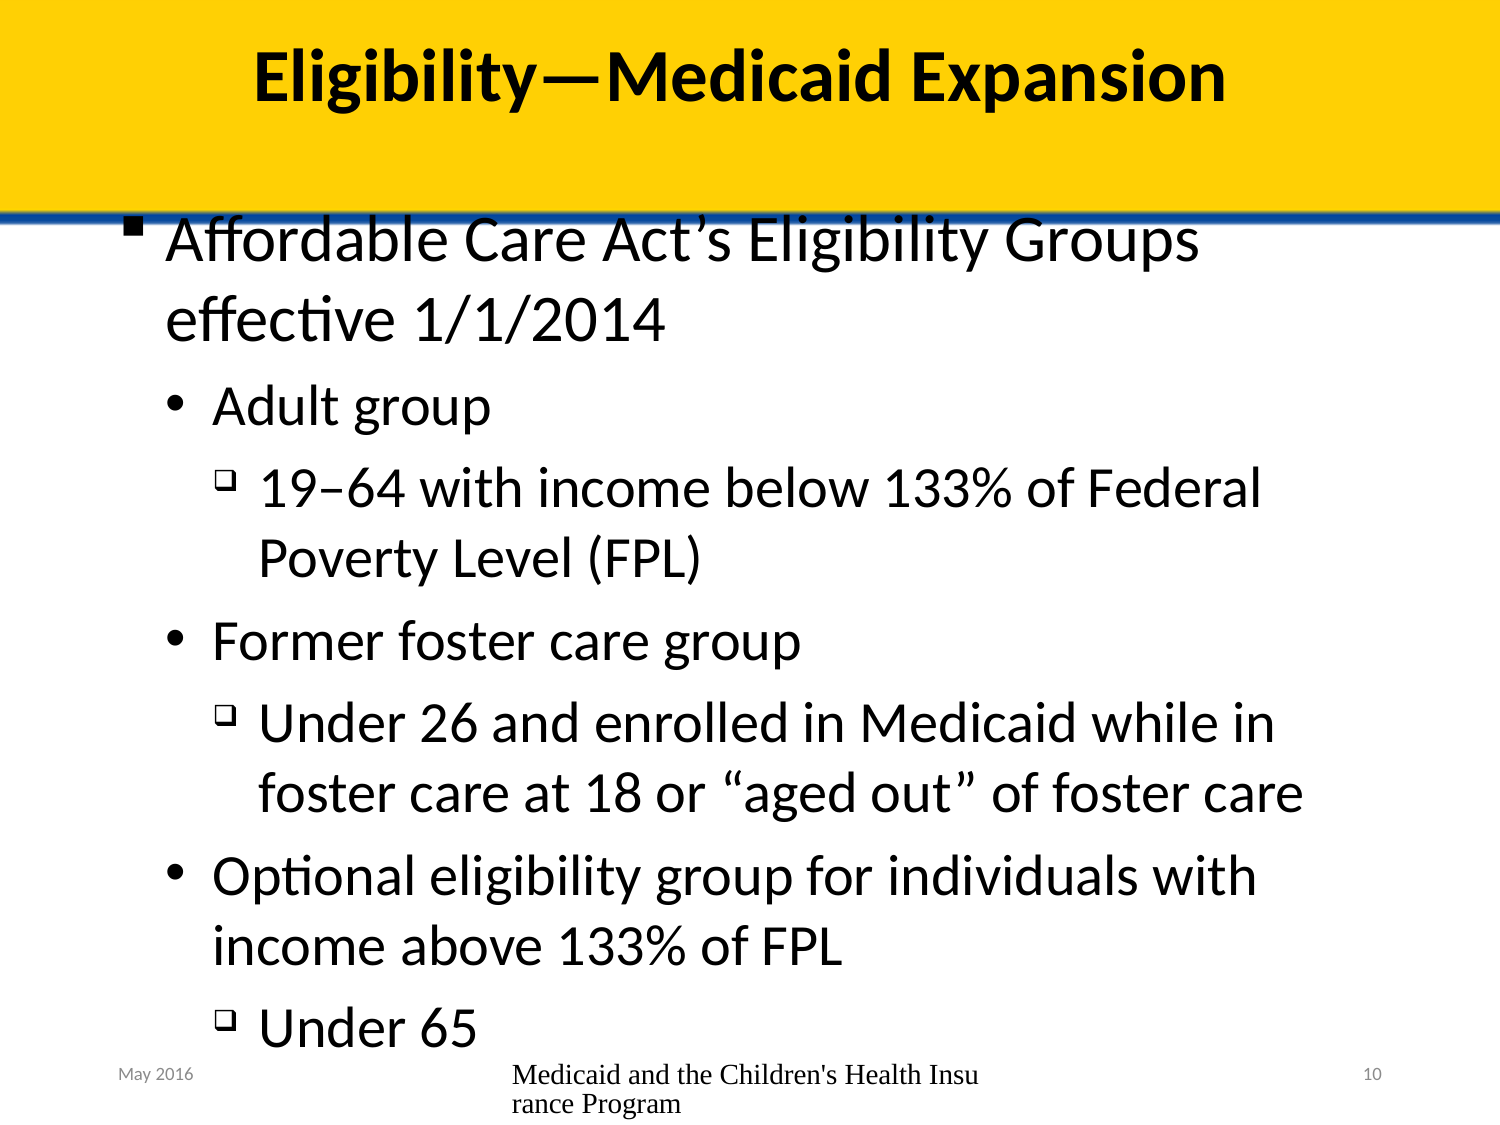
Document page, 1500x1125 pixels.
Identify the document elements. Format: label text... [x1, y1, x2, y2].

list Affordable Care Act’s Eligibility Groups effective 1/1/2014 Adult group 19–64 with income below 133% of Federal Poverty Level (FPL) Former foster care group Under 26 and enrolled in Medicaid while in foster care at 18 or “aged out” of foster care Optional eligibility group for individuals with income above 133% of FPL Under 65 [103, 186, 1397, 1014]
slide_number 10 [1059, 1042, 1397, 1103]
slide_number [103, 1042, 441, 1103]
footer Medicaid and the Children's Health Insurance Program [496, 1042, 1004, 1103]
picture [0, 0, 1500, 1125]
title Eligibility—Medicaid Expansion [103, 2, 1397, 161]
